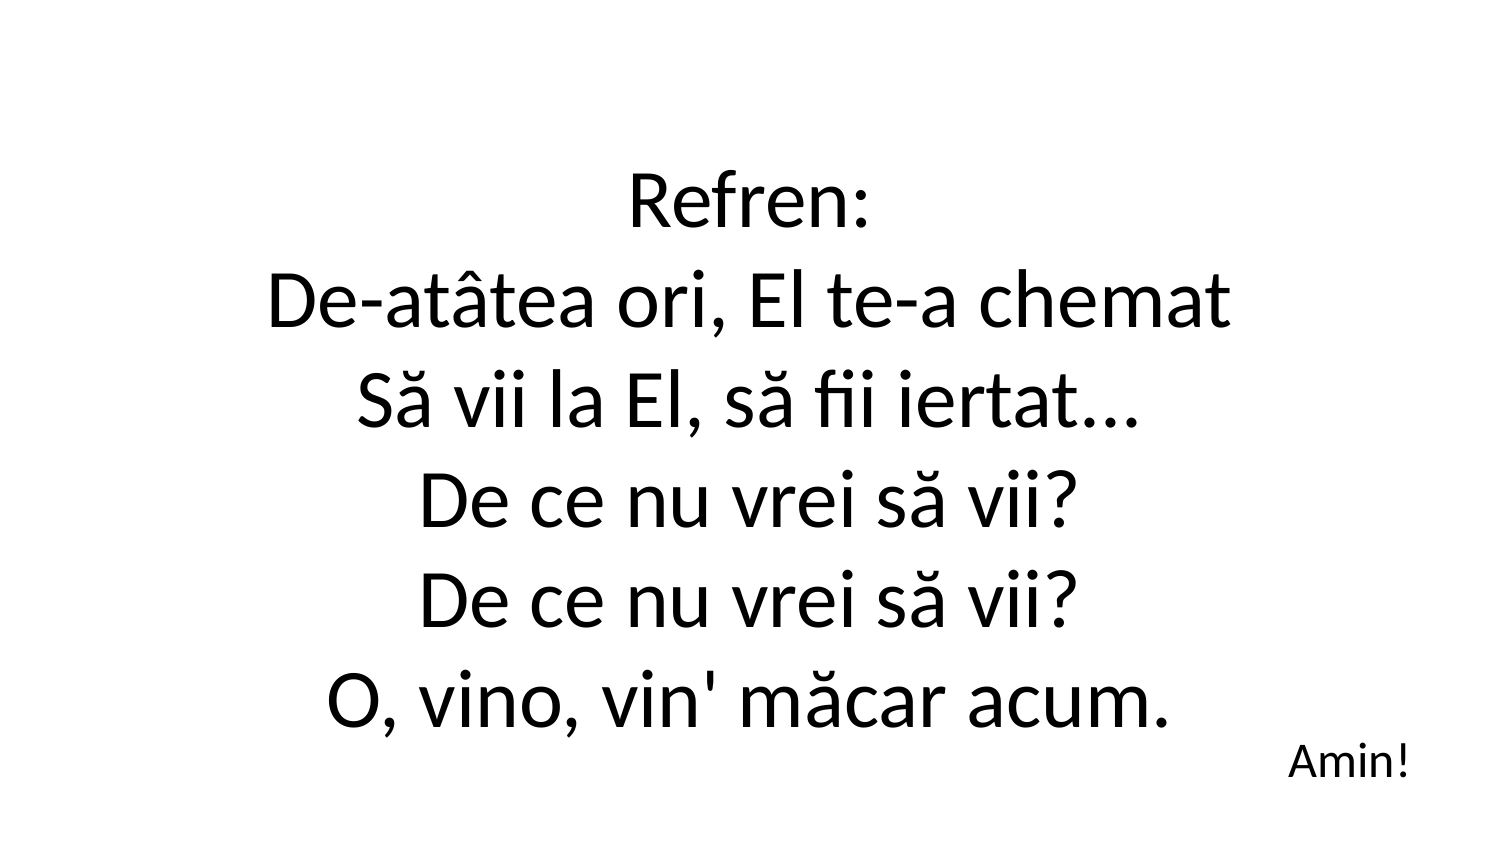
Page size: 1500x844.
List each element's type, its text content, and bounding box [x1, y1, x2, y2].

text_box Amin! [1273, 674, 1427, 795]
text_box Refren: De-atâtea ori, El te-a chemat Să vii la El, să fii iertat... De ce nu vrei să vii? De ce nu vrei să vii? O, vino, vin' măcar acum. [251, 92, 1249, 752]
